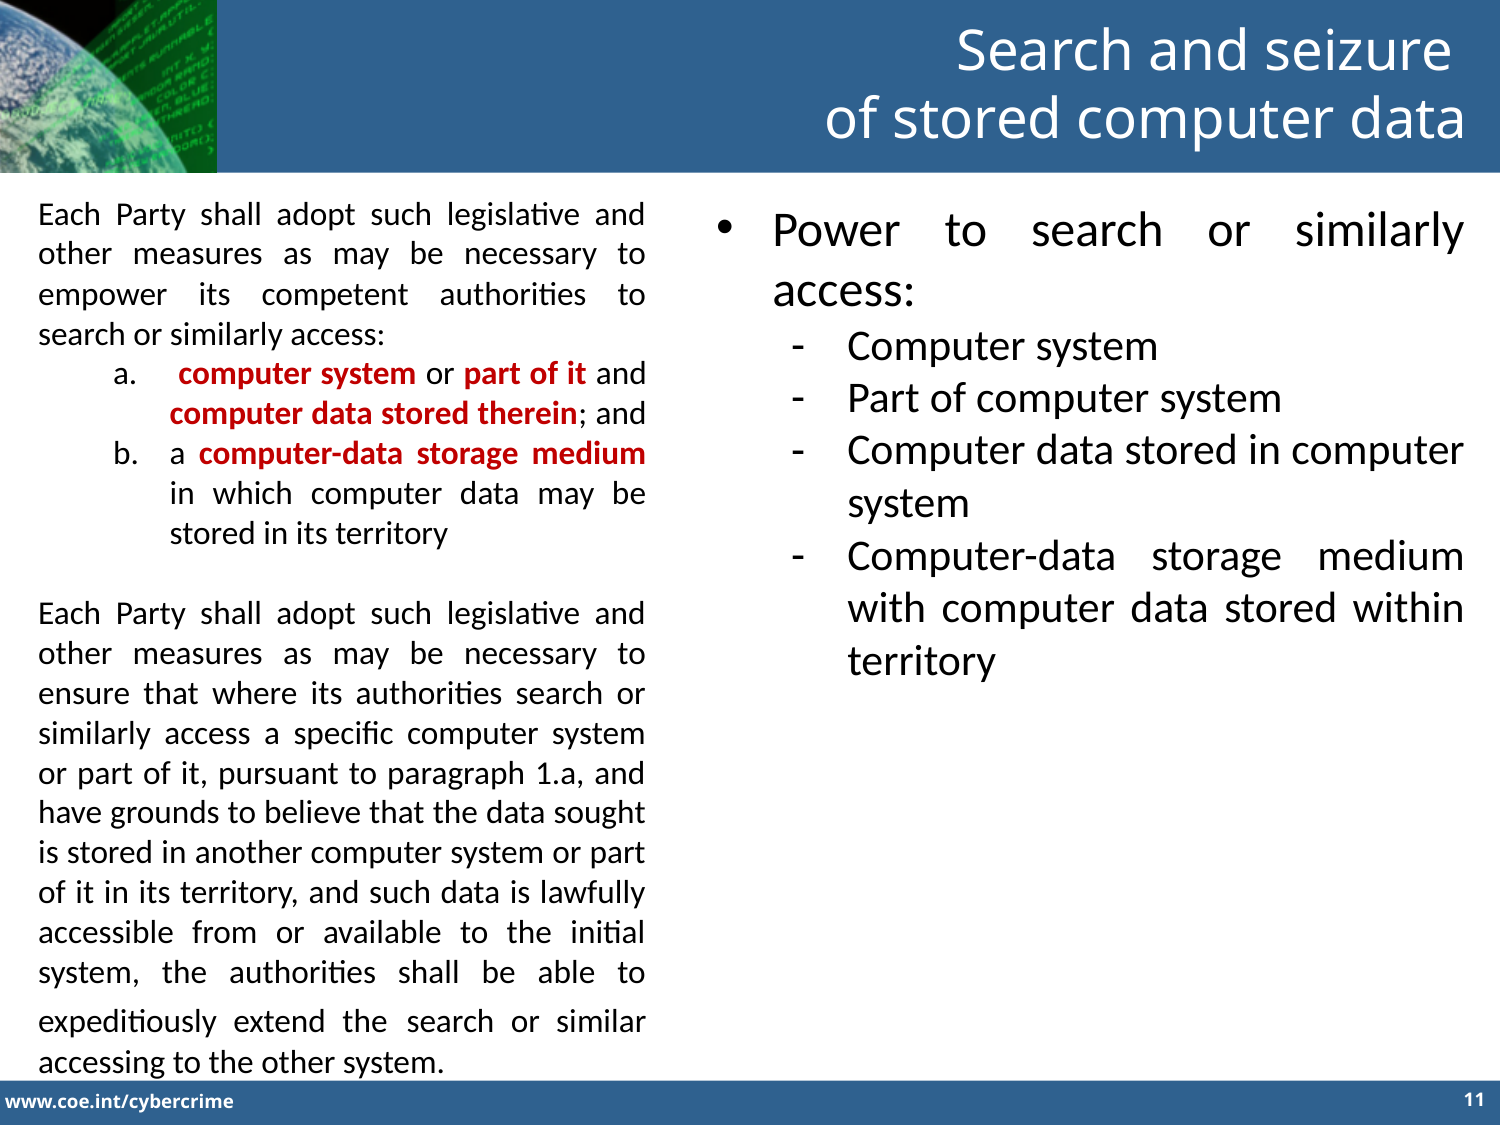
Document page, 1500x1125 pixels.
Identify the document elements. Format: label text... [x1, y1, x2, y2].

picture [0, 0, 217, 173]
text_box Search and seizure of stored computer data [230, 7, 1483, 157]
text_box Each Party shall adopt such legislative and other measures as may be necessary to empower its competent authorities to search or similarly access: computer system or part of it and computer data stored therein; and a computer-data storage medium in which computer data may be stored in its territory Each Party shall adopt such legislative and other measures as may be necessary to ensure that where its authorities search or similarly access a specific computer system or part of it, pursuant to paragraph 1.a, and have grounds to believe that the data sought is stored in another computer system or part of it in its territory, and such data is lawfully accessible from or available to the initial system, the authorities shall be able to expeditiously extend the search or similar accessing to the other system. [23, 184, 662, 1088]
text_box Power to search or similarly access: Computer system Part of computer system Computer data stored in computer system Computer-data storage medium with computer data stored within territory [701, 188, 1480, 692]
